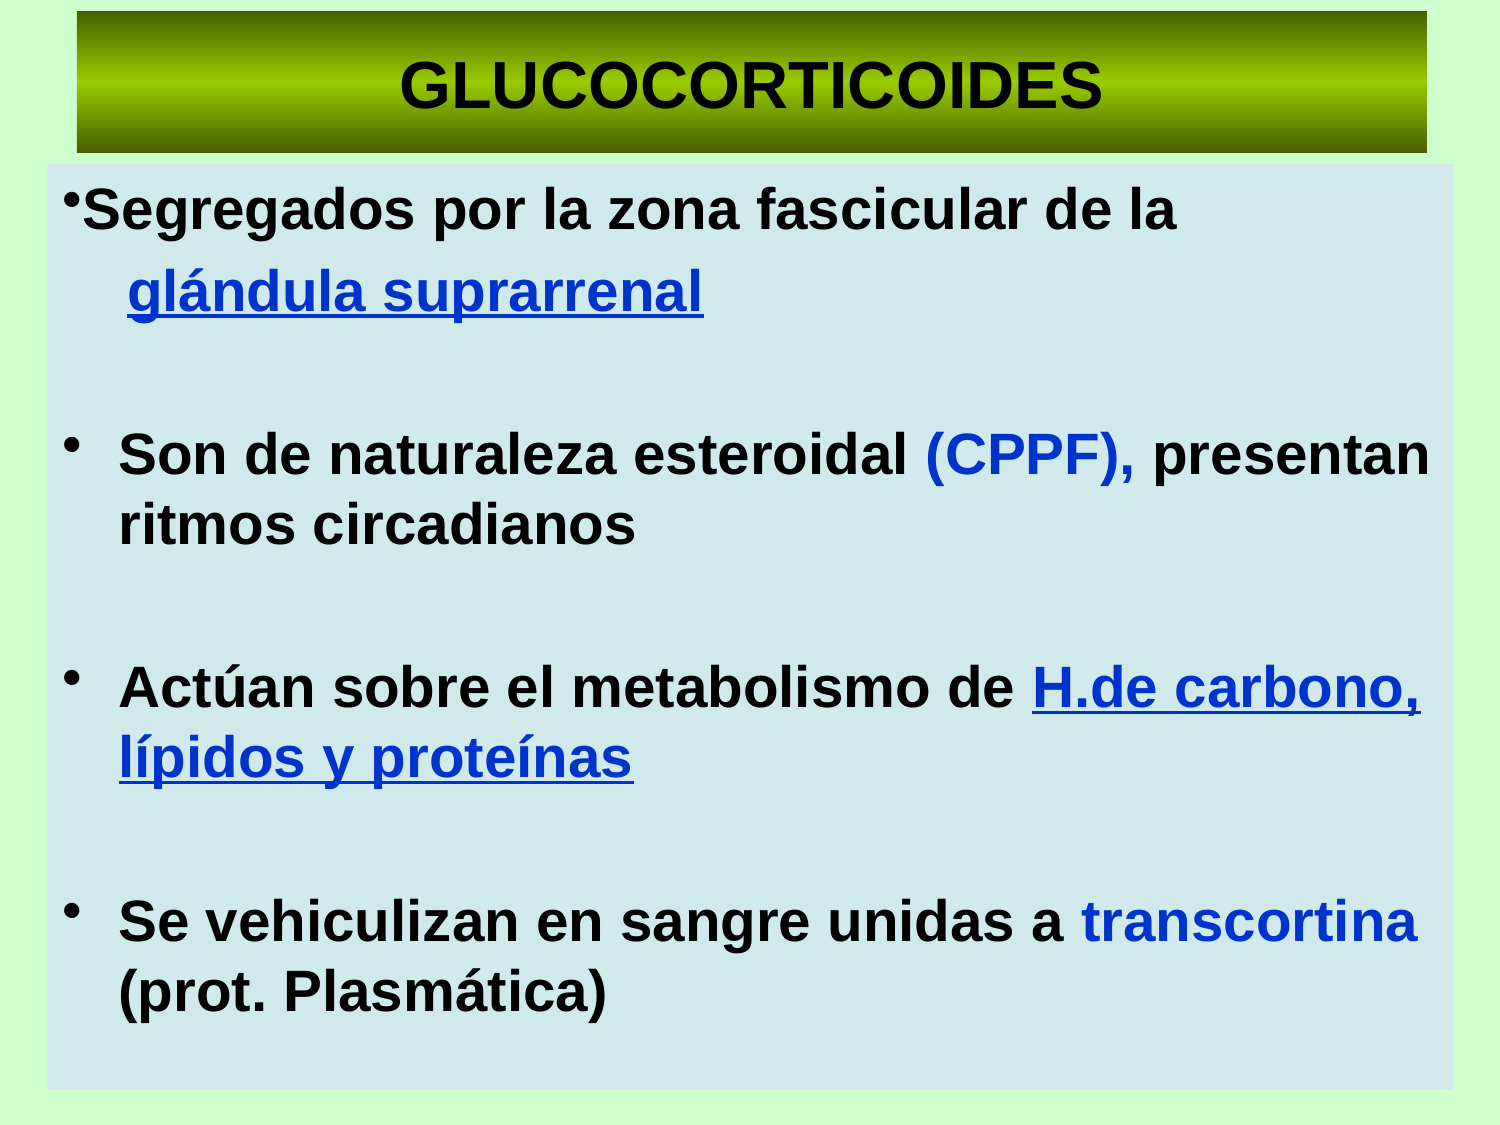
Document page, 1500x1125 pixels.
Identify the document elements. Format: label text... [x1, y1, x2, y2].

list Segregados por la zona fascicular de la glándula suprarrenal Son de naturaleza esteroidal (CPPF), presentan ritmos circadianos Actúan sobre el metabolismo de H.de carbono, lípidos y proteínas Se vehiculizan en sangre unidas a transcortina (prot. Plasmática) [46, 163, 1454, 1091]
title GLUCOCORTICOIDES [76, 11, 1428, 153]
